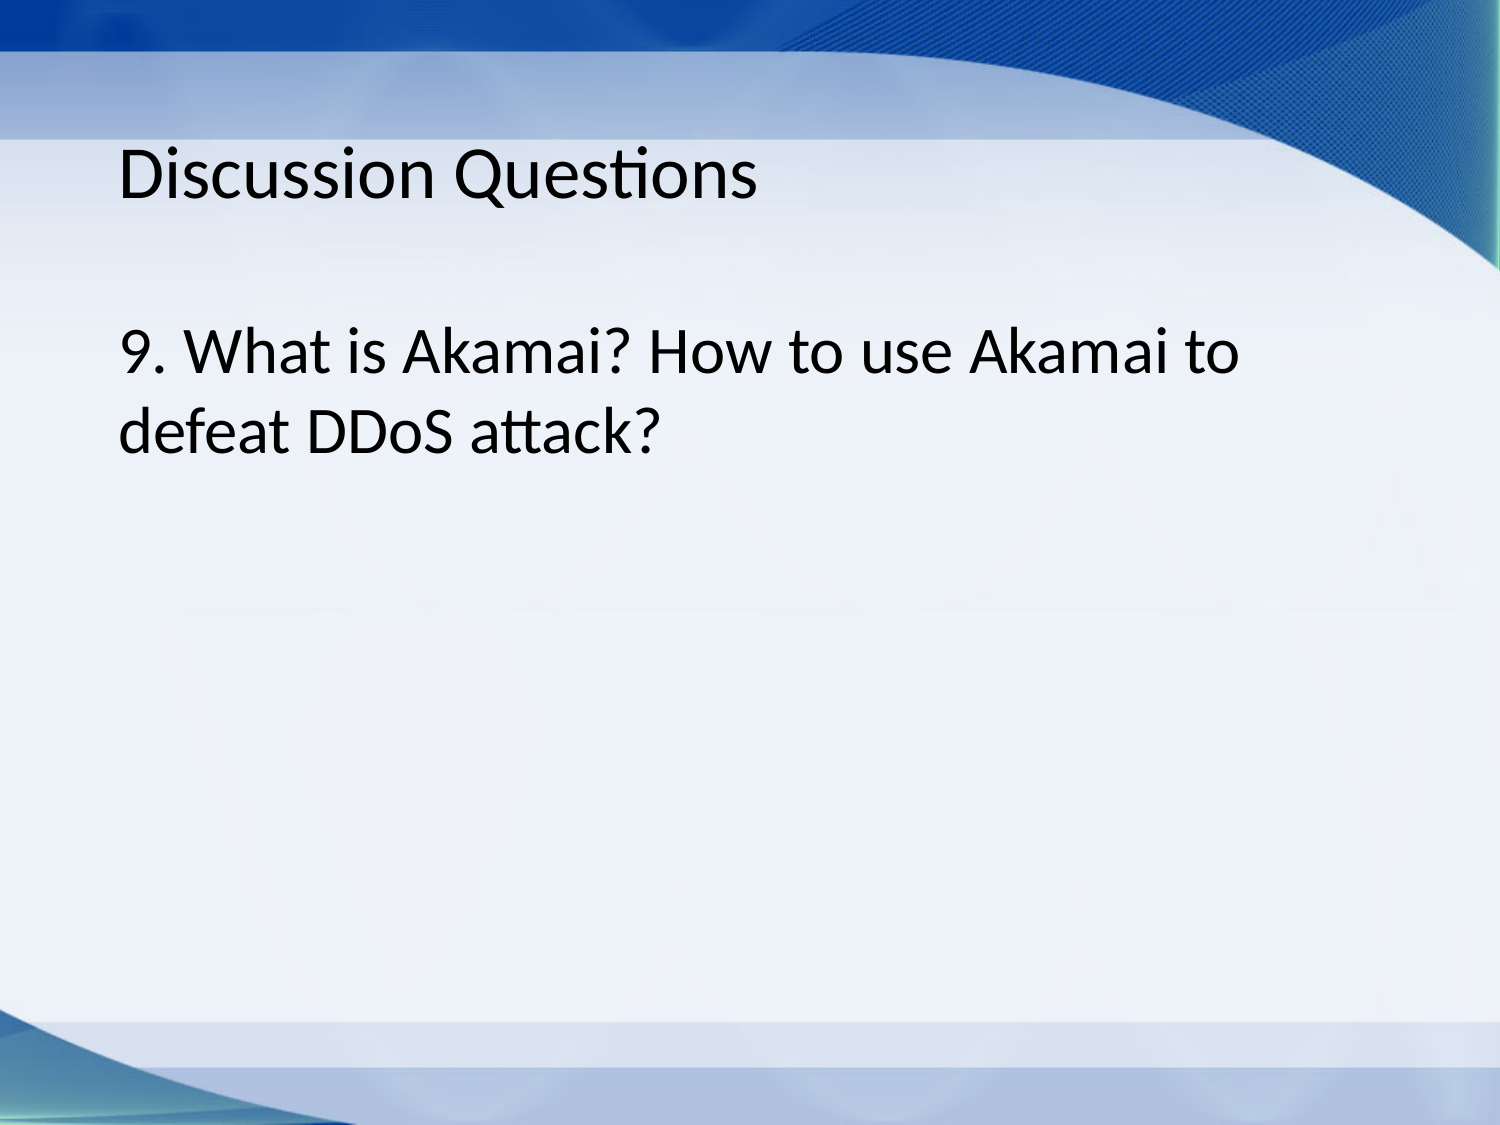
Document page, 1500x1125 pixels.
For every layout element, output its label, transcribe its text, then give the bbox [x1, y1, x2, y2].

title Discussion Questions [103, 59, 1397, 278]
list 9. What is Akamai? How to use Akamai to defeat DDoS attack? [103, 299, 1397, 1014]
picture [0, 0, 1500, 1125]
